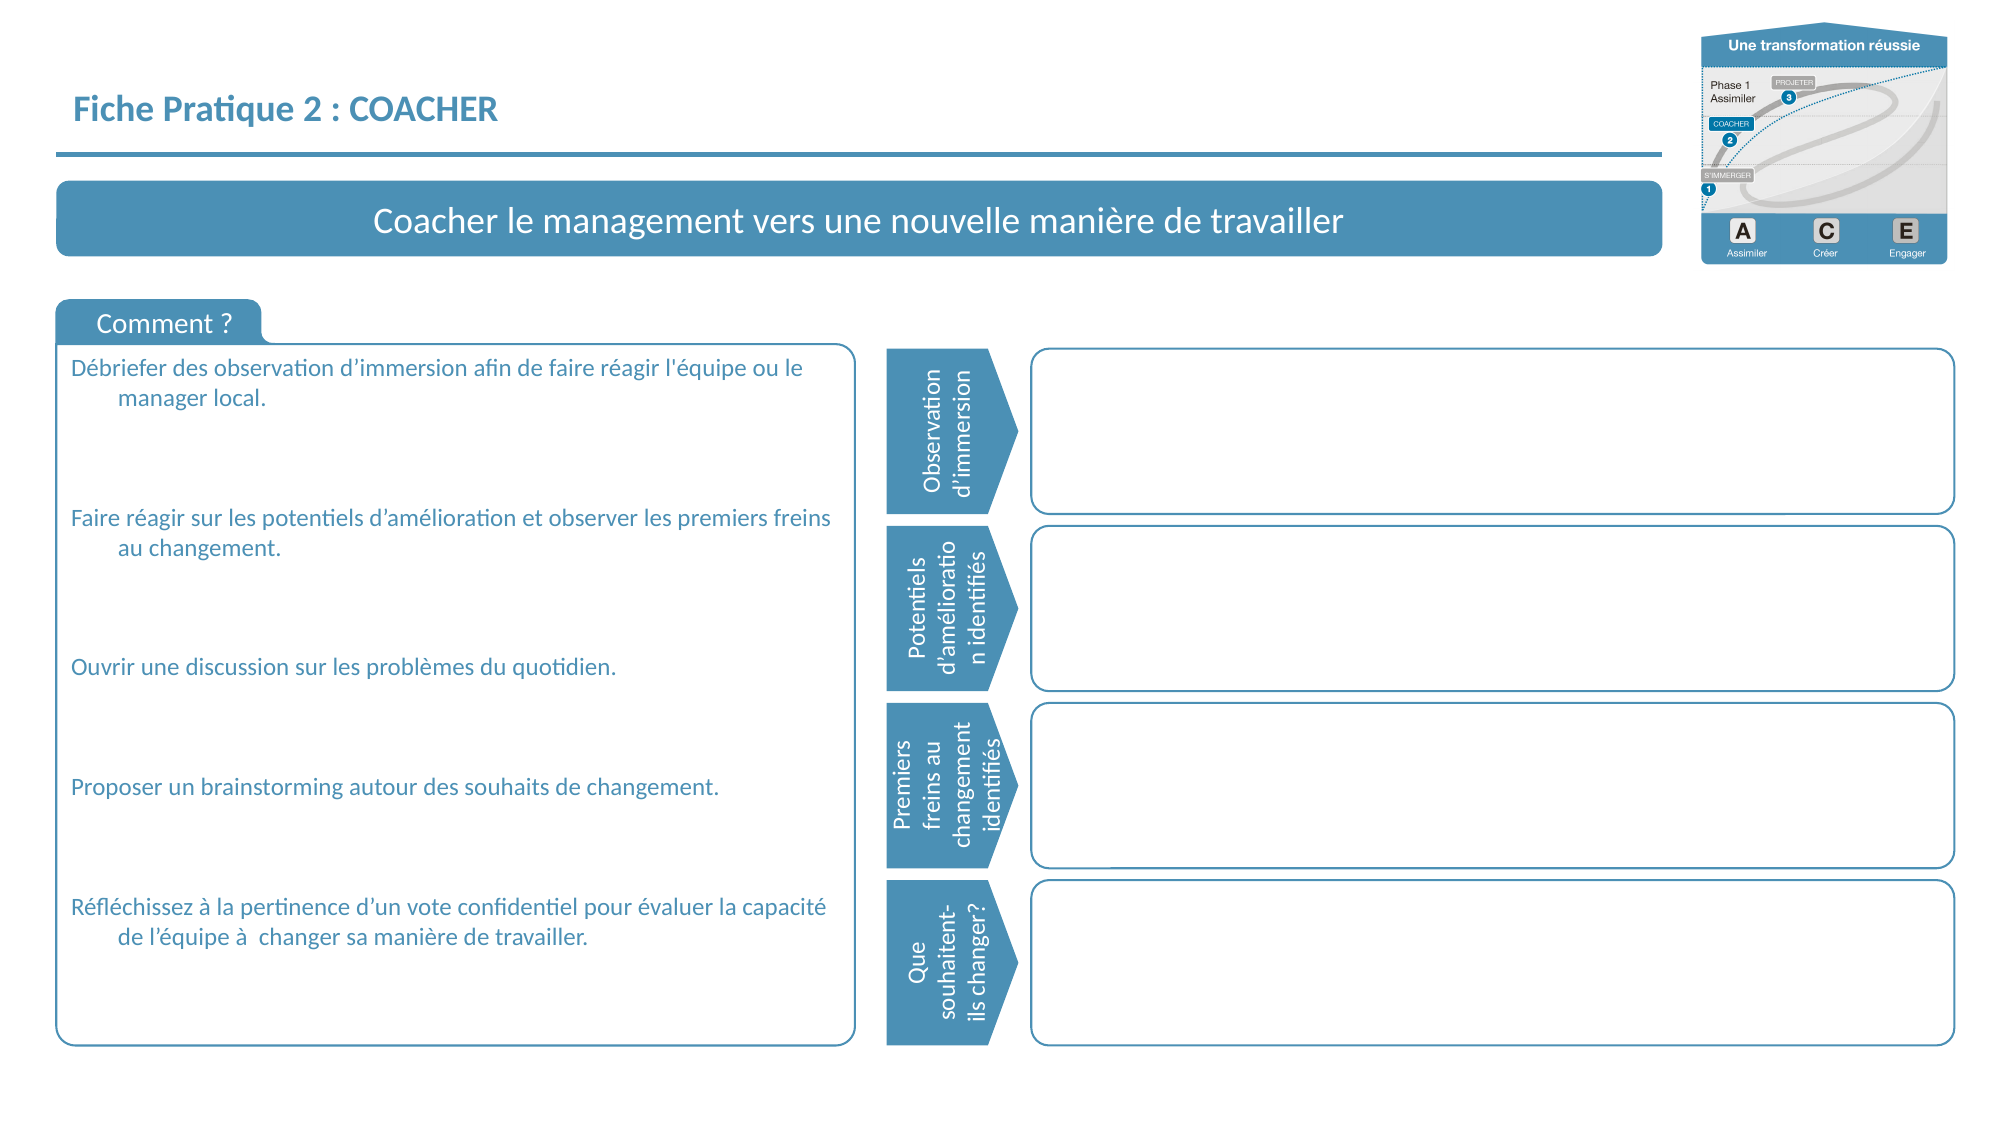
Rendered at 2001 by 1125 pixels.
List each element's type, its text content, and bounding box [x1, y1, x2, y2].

text_box Comment ? [55, 299, 275, 343]
text_box [1030, 347, 1956, 516]
text_box [1030, 879, 1956, 1047]
text_box Fiche Pratique 2 : COACHER [58, 76, 514, 136]
text_box Débriefer des observation d’immersion afin de faire réagir l'équipe ou le manager local. Faire réagir sur les potentiels d’amélioration et observer les premiers freins au changement. Ouvrir une discussion sur les problèmes du quotidien. Proposer un brainstorming autour des souhaits de changement. Réfléchissez à la pertinence d’un vote confidentiel pour évaluer la capacité de l’équipe à changer sa manière de travailler. [55, 343, 856, 1047]
text_box [1030, 701, 1956, 870]
text_box Observation d’immersion [885, 347, 1020, 516]
text_box Coacher le management vers une nouvelle manière de travailler [55, 179, 1664, 258]
text_box Que souhaitent-ils changer? [885, 879, 1020, 1047]
text_box Premiers freins au changement identifiés [885, 701, 1020, 870]
text_box [1030, 524, 1956, 693]
text_box Potentiels d’amélioration identifiés [885, 524, 1020, 693]
picture [1693, 20, 1955, 271]
